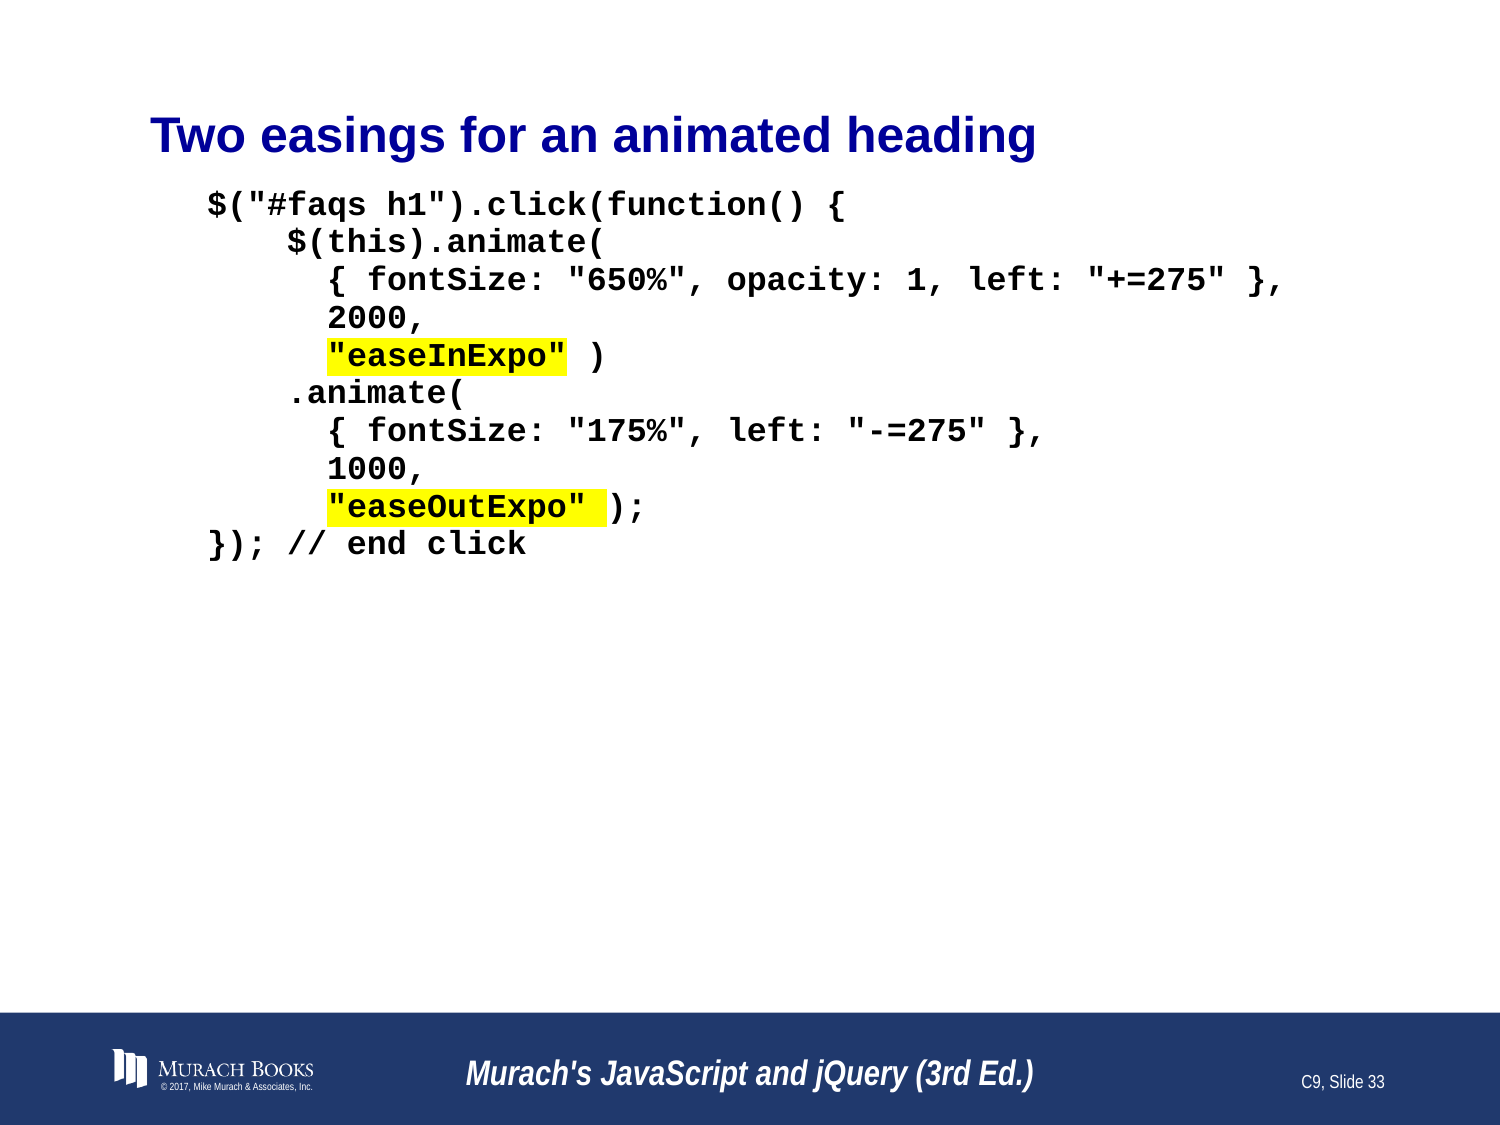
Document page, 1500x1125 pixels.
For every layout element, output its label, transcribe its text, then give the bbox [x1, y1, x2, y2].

footer © 2017, Mike Murach & Associates, Inc. [12, 1025, 463, 1100]
slide_number C9, Slide 33 [1087, 1025, 1400, 1100]
title Two easings for an animated heading [150, 102, 1350, 164]
slide_number Murach's JavaScript and jQuery (3rd Ed.) [463, 1025, 1050, 1100]
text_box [149, 187, 1350, 604]
